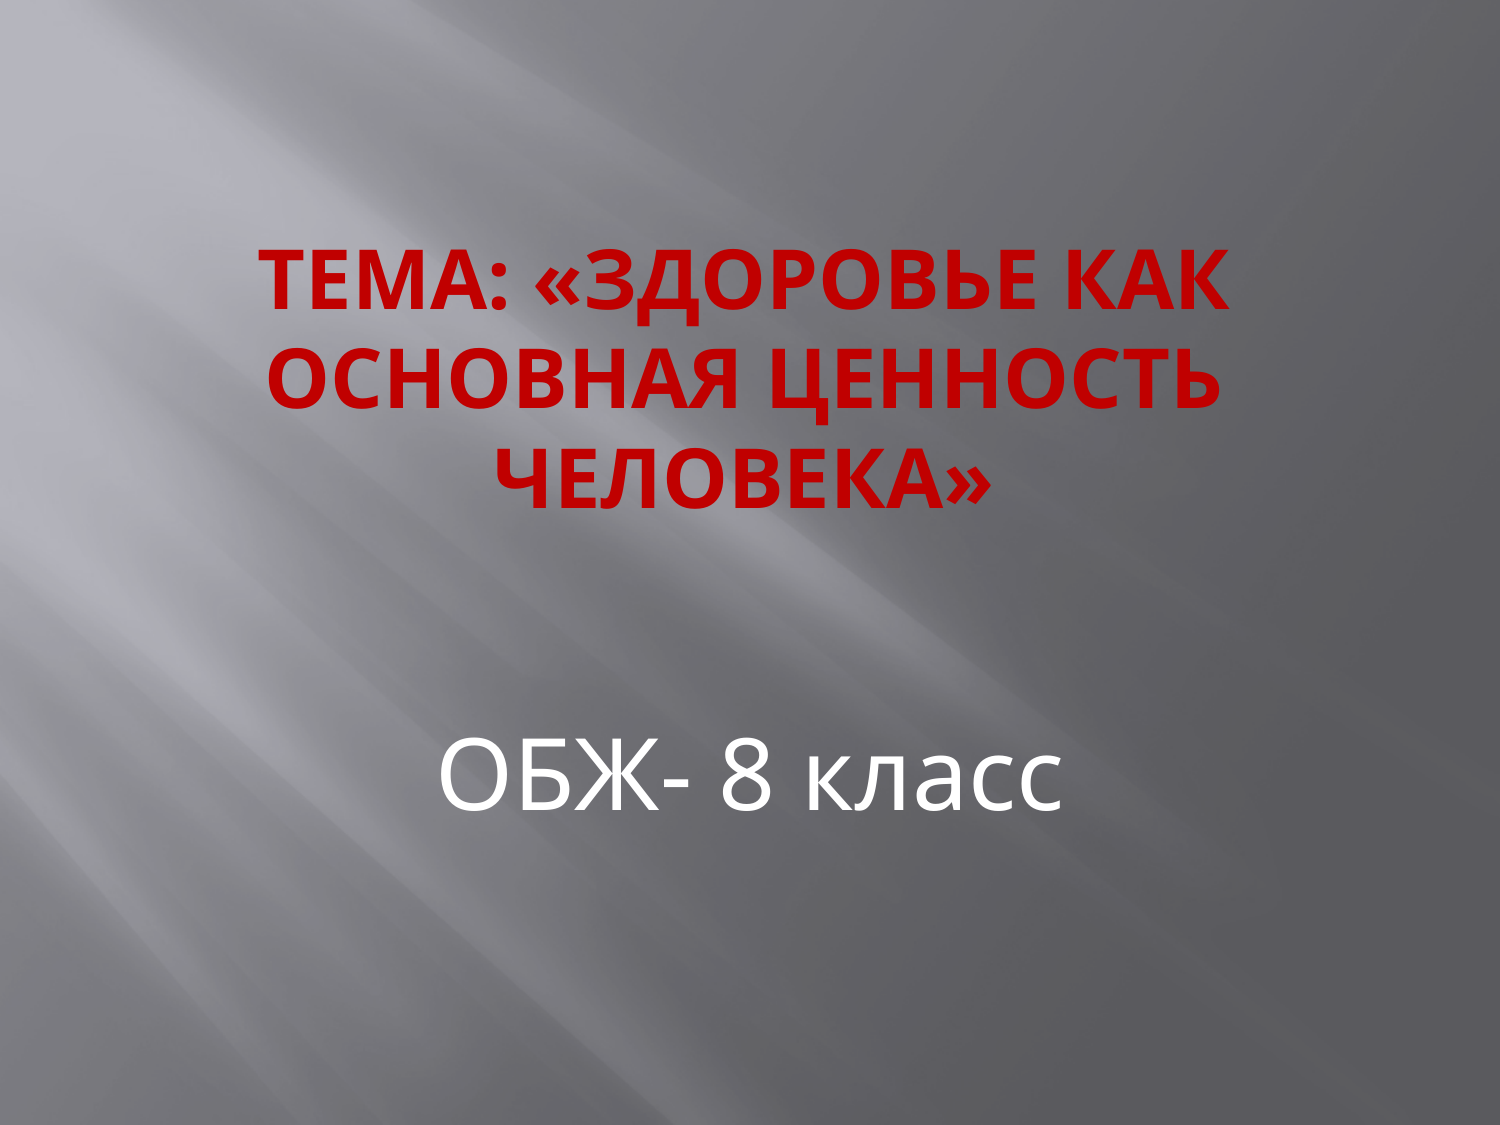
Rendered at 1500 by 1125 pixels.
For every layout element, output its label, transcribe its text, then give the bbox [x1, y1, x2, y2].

subtitle ОБЖ- 8 класс [225, 703, 1275, 926]
title Тема: «Здоровье как основная ценность человека» [69, 224, 1420, 525]
